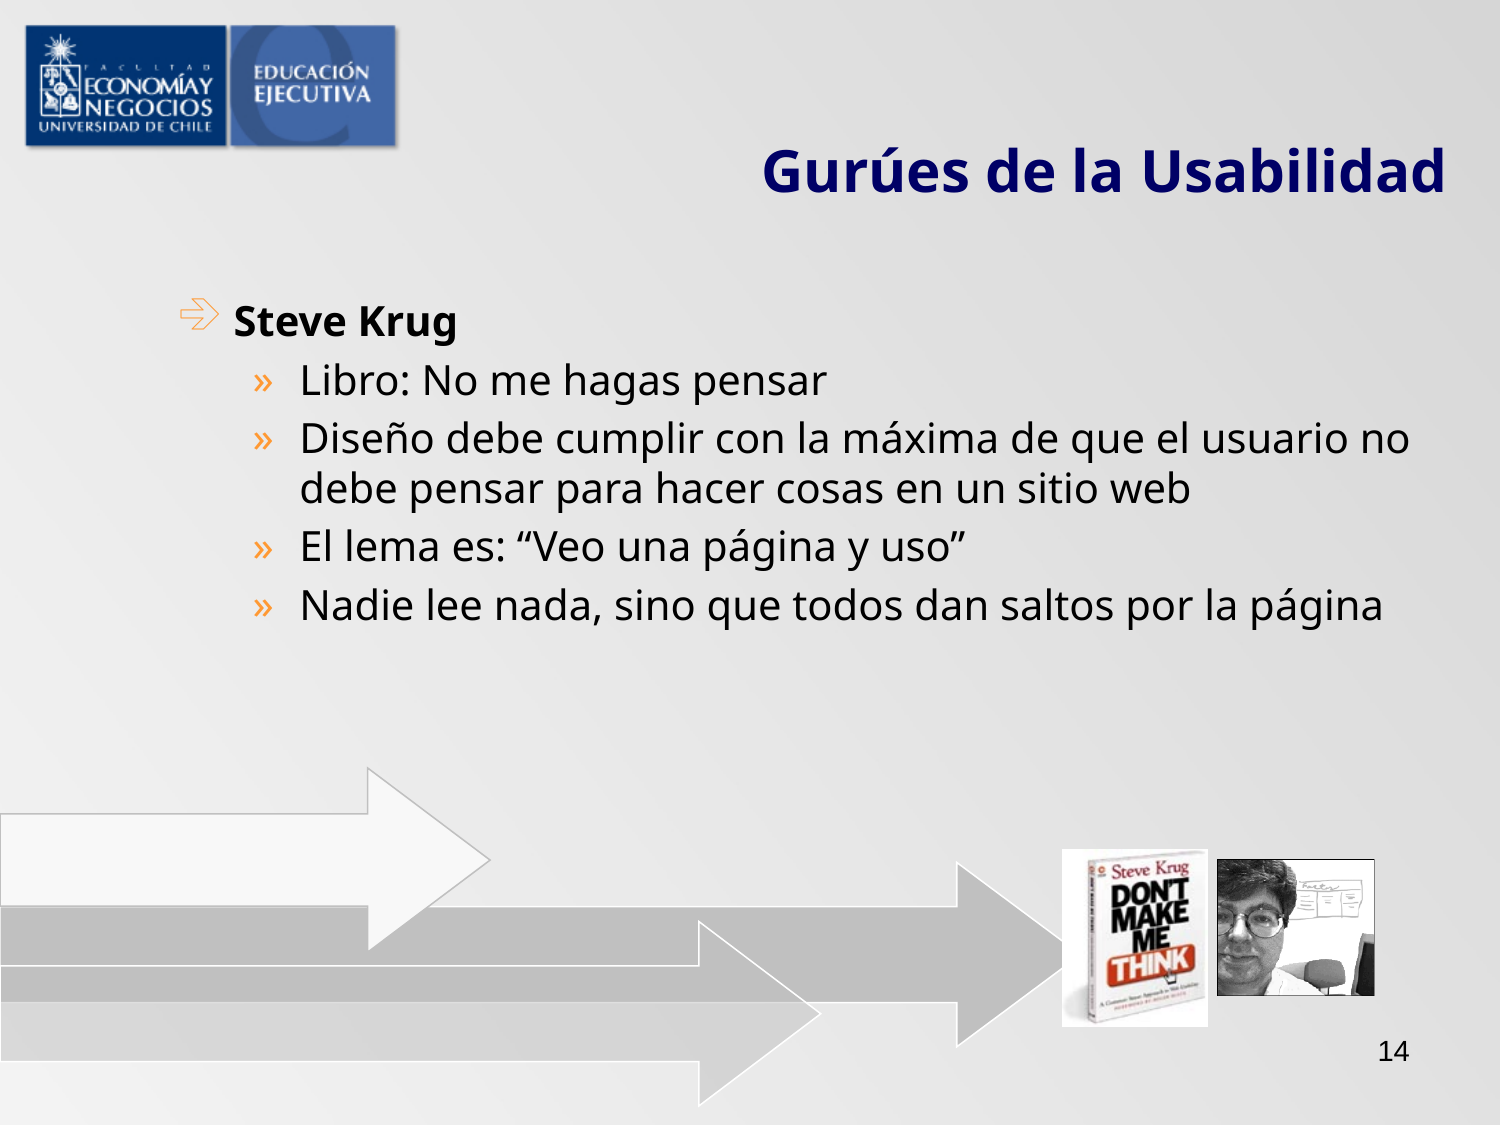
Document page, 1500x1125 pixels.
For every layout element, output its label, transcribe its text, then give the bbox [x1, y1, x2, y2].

list Steve Krug Libro: No me hagas pensar Diseño debe cumplir con la máxima de que el usuario no debe pensar para hacer cosas en un sitio web El lema es: “Veo una página y uso” Nadie lee nada, sino que todos dan saltos por la página [162, 287, 1463, 1001]
slide_number 14 [1074, 1024, 1426, 1103]
title Gurúes de la Usabilidad [162, 74, 1463, 263]
picture [0, 0, 1500, 1125]
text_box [1062, 849, 1376, 1027]
